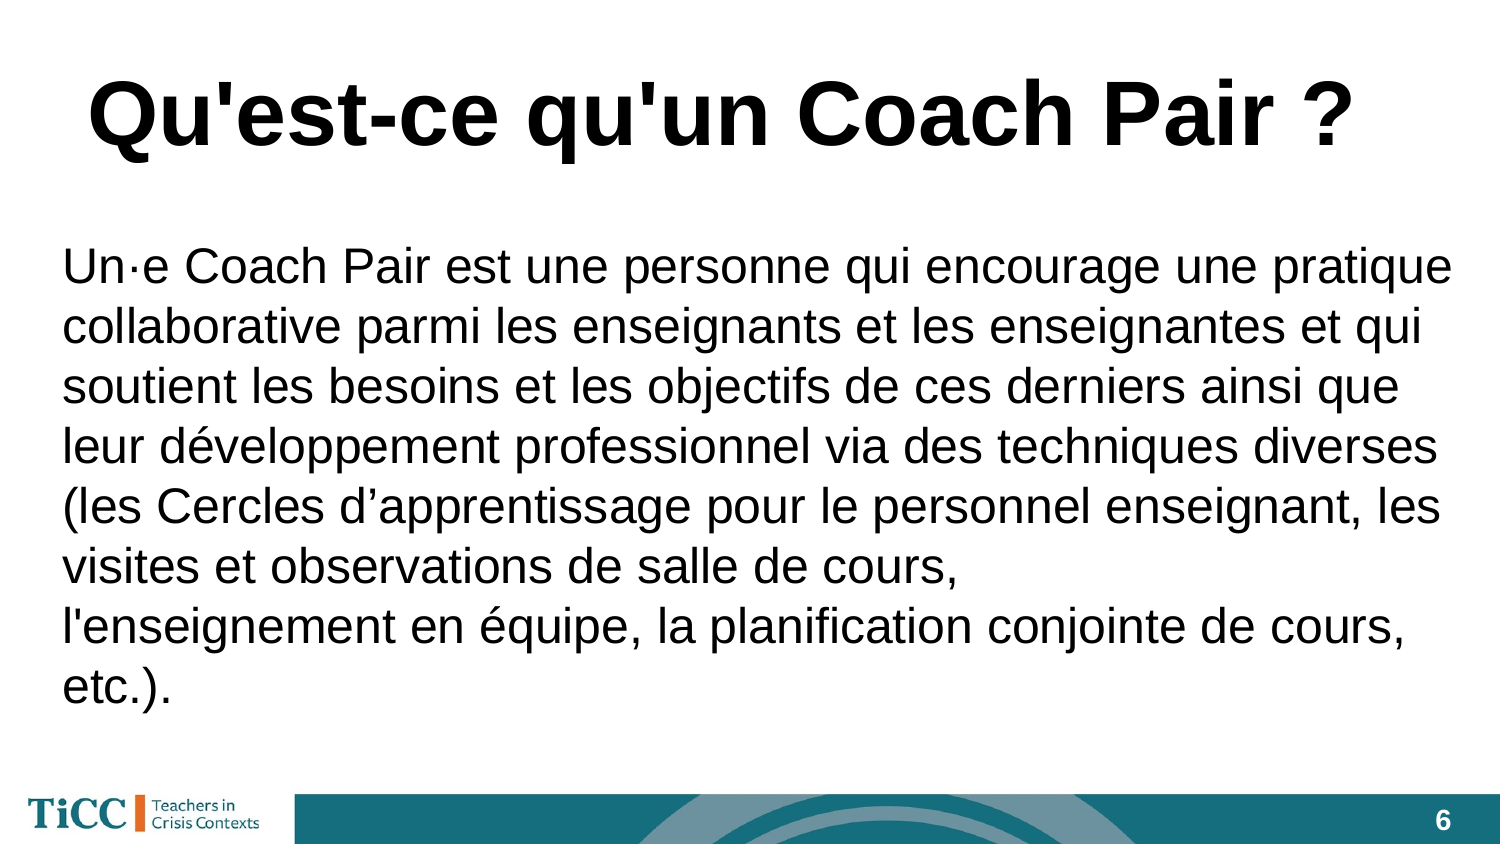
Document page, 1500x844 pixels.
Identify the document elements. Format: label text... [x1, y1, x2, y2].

picture [0, 0, 1500, 844]
slide_number ‹#› [1420, 786, 1500, 844]
text_box Un·e Coach Pair est une personne qui encourage une pratique collaborative parmi les enseignants et les enseignantes et qui soutient les besoins et les objectifs de ces derniers ainsi que leur développement professionnel via des techniques diverses (les Cercles d’apprentissage pour le personnel enseignant, les visites et observations de salle de cours, l'enseignement en équipe, la planification conjointe de cours, etc.). [47, 226, 1473, 689]
text_box Qu'est-ce qu'un Coach Pair ? [71, 38, 1448, 186]
